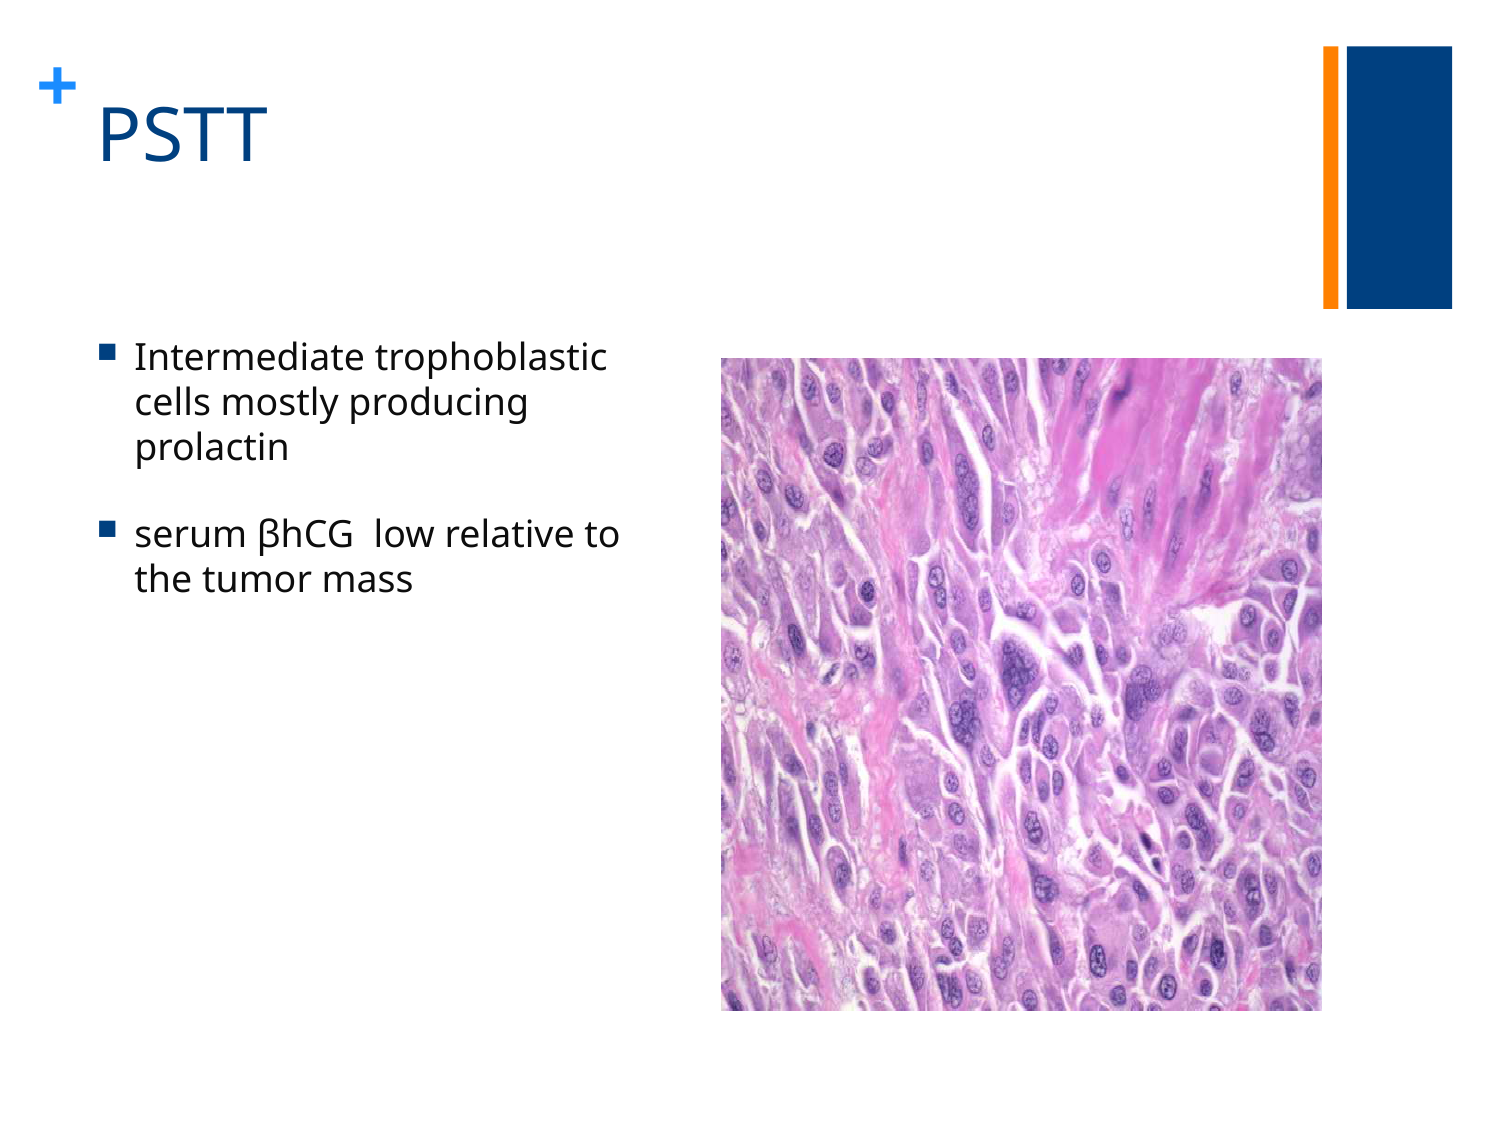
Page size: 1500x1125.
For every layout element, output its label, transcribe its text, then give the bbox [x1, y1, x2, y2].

list Intermediate trophoblastic cells mostly producing prolactin serum βhCG low relative to the tumor mass [81, 325, 682, 1005]
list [721, 192, 1323, 1125]
title PSTT [81, 79, 1322, 263]
